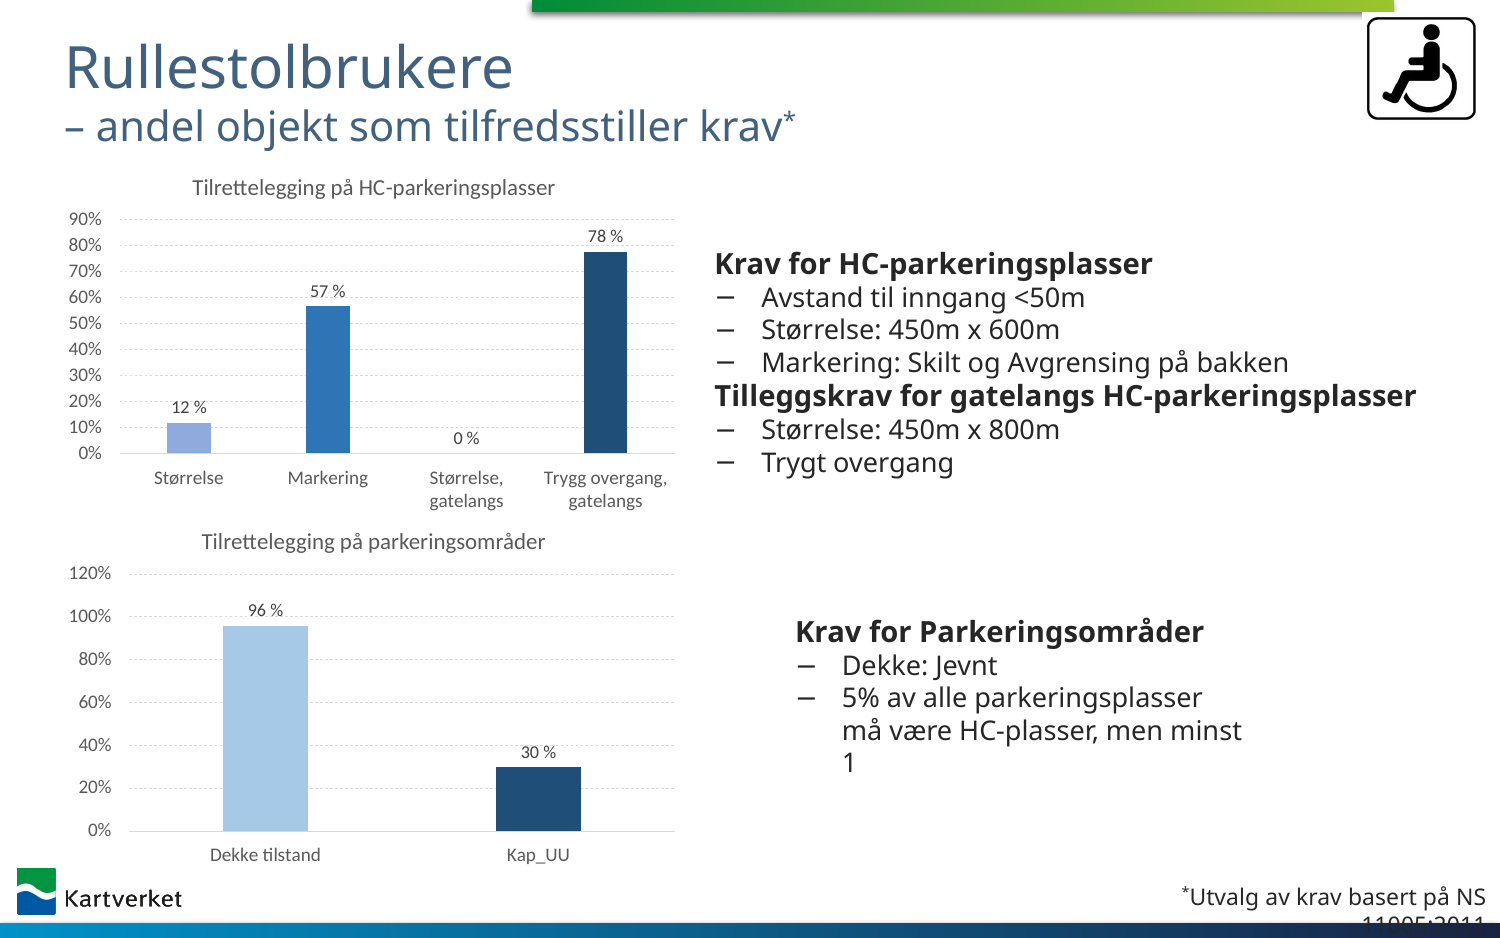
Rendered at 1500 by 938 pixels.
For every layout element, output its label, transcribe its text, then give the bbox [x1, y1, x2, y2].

picture [1362, 12, 1481, 126]
picture [62, 520, 686, 874]
text_box Rullestolbrukere – andel objekt som tilfredsstiller krav* [49, 25, 1431, 158]
text_box Krav for Parkeringsområder Dekke: Jevnt 5% av alle parkeringsplasser må være HC-plasser, men minst 1 [780, 605, 1261, 786]
picture [62, 166, 686, 519]
text_box Krav for HC-parkeringsplasser Avstand til inngang <50m Størrelse: 450m x 600m Markering: Skilt og Avgrensing på bakken Tilleggskrav for gatelangs HC-parkeringsplasser Størrelse: 450m x 800m Trygt overgang [699, 237, 1433, 485]
text_box *Utvalg av krav basert på NS 11005:2011 [1068, 873, 1500, 938]
